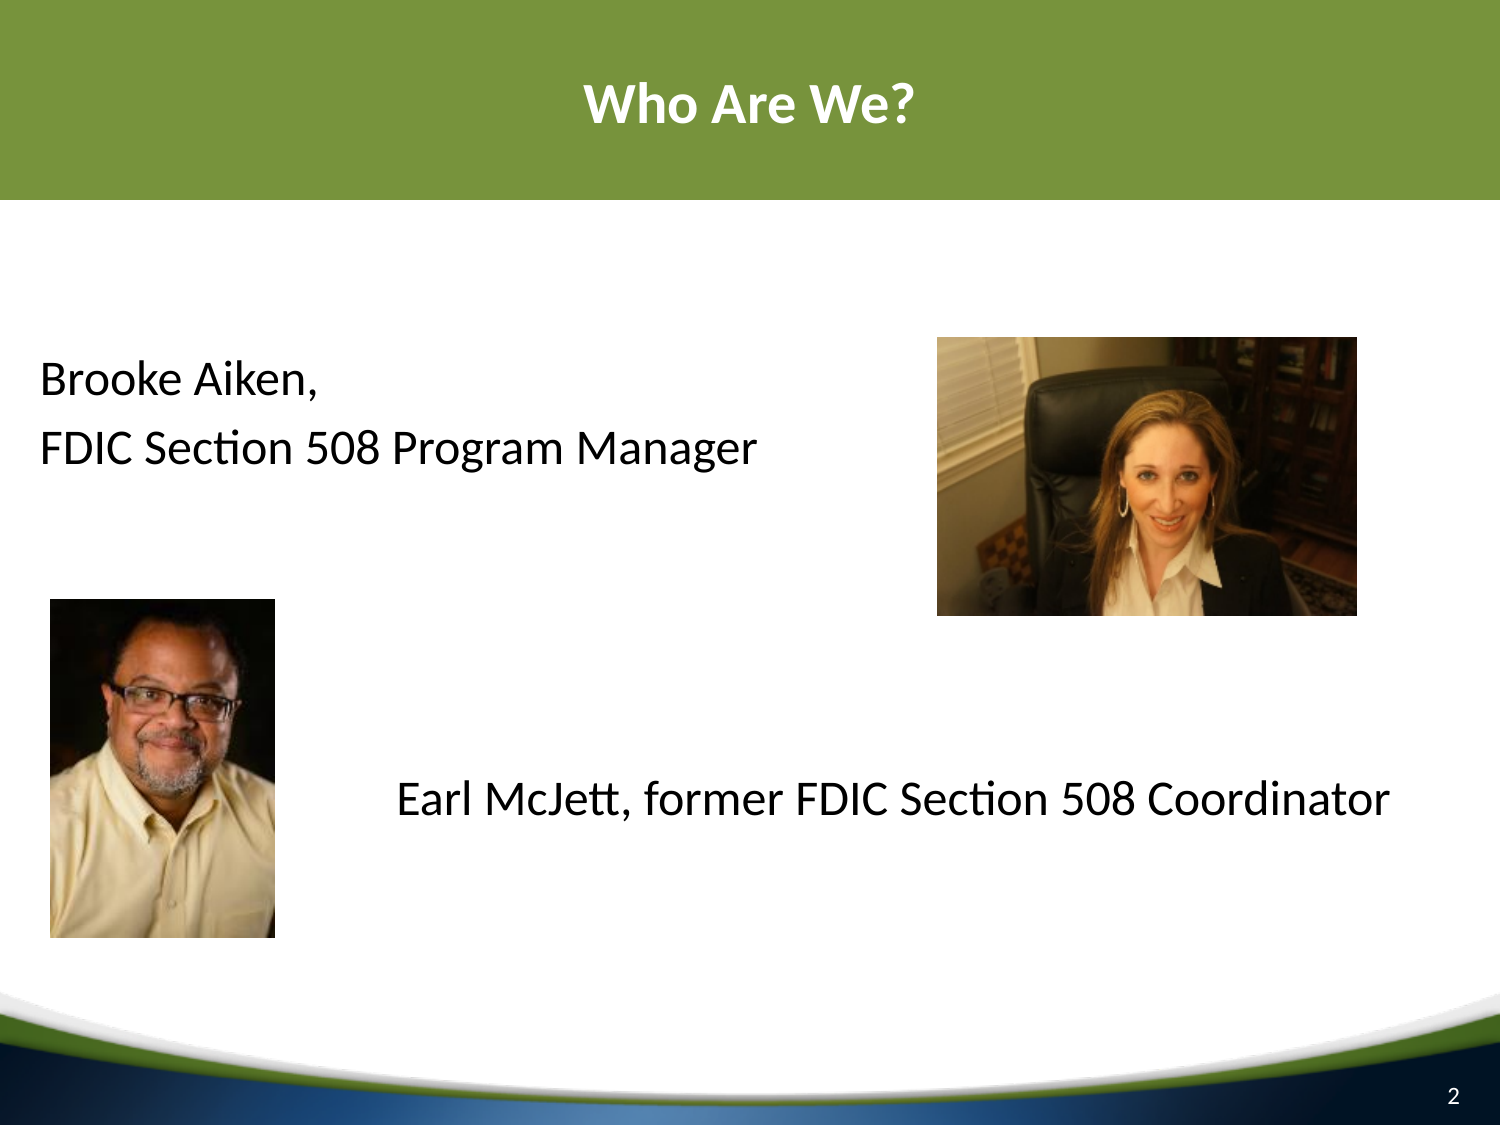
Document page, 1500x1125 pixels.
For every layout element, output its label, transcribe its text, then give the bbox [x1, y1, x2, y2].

picture [0, 974, 1500, 1125]
title Who Are We? [0, 0, 1500, 200]
slide_number 2 [1337, 1065, 1475, 1125]
picture [49, 599, 276, 938]
list Brooke Aiken, FDIC Section 508 Program Manager Earl McJett, former FDIC Section 508 Coordinator [24, 337, 1475, 969]
picture [937, 337, 1357, 617]
